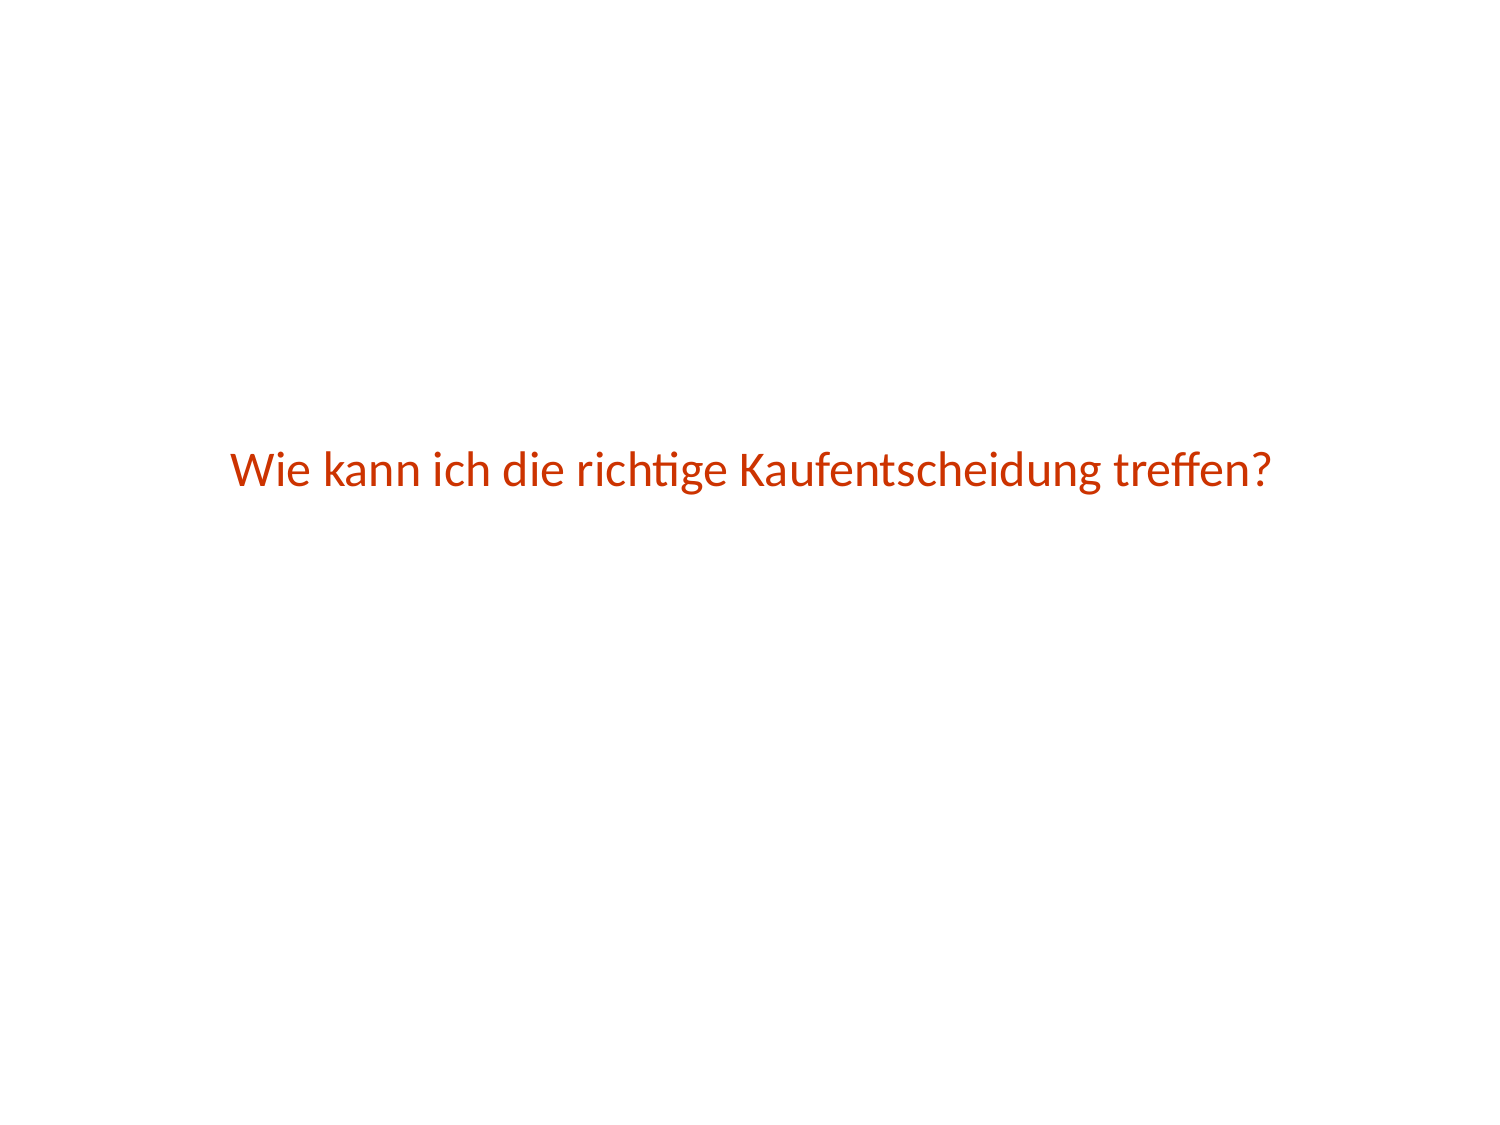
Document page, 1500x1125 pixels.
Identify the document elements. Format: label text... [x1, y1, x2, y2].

text_box Wie kann ich die richtige Kaufentscheidung treffen? [159, 420, 1360, 506]
